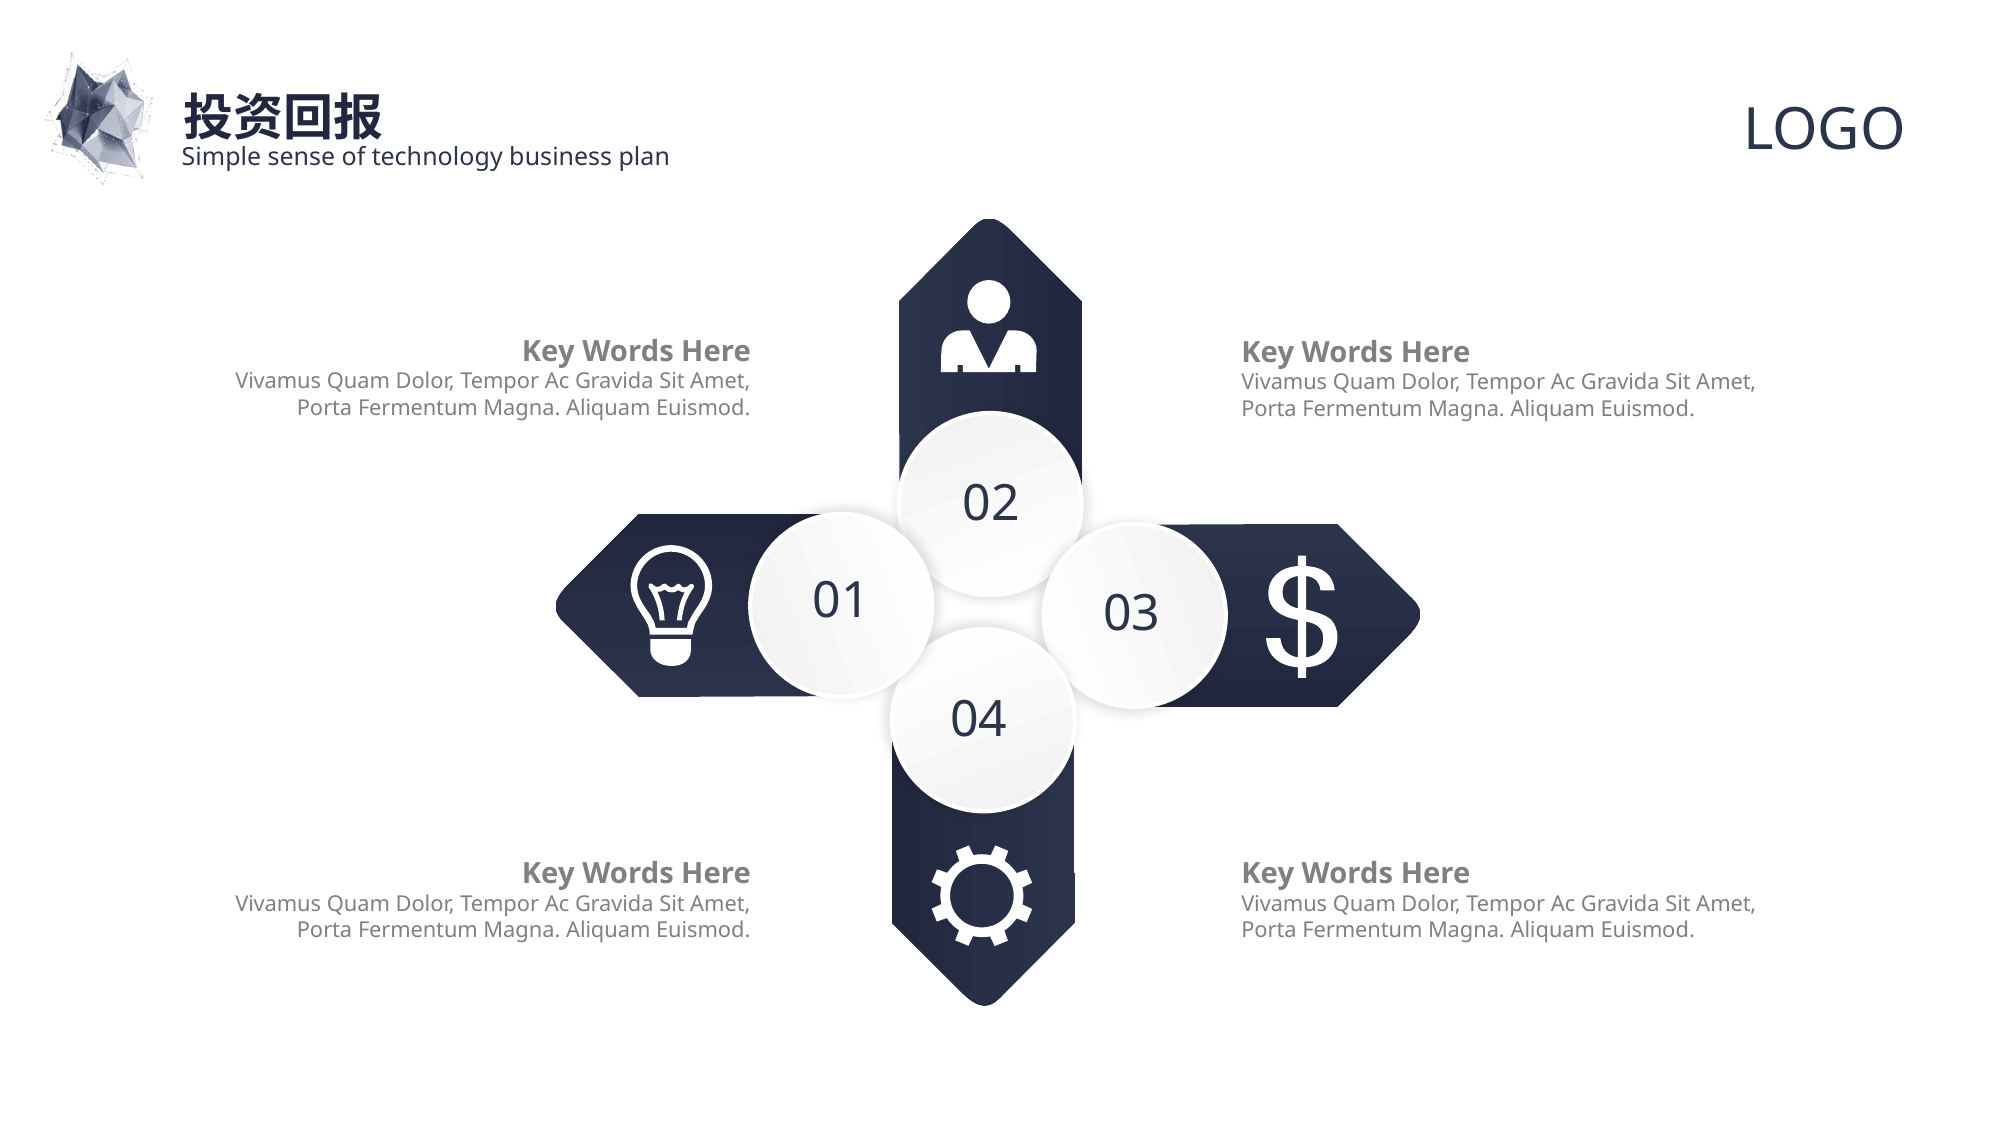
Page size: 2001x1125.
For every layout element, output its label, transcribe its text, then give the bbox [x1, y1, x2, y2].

text_box [1265, 554, 1339, 679]
text_box Key Words Here Vivamus Quam Dolor, Tempor Ac Gravida Sit Amet, Porta Fermentum Magna. Aliquam Euismod. [198, 289, 766, 427]
text_box [890, 628, 1077, 813]
text_box 03 [1081, 572, 1183, 648]
text_box [890, 739, 1077, 1007]
text_box [897, 217, 1083, 477]
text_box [940, 279, 1037, 373]
text_box [749, 512, 934, 699]
text_box 01 [790, 559, 892, 635]
text_box [1042, 522, 1227, 708]
picture [0, 0, 188, 236]
text_box 02 [940, 463, 1042, 539]
text_box Key Words Here Vivamus Quam Dolor, Tempor Ac Gravida Sit Amet, Porta Fermentum Magna. Aliquam Euismod. [1226, 290, 1777, 428]
text_box 04 [928, 679, 1030, 755]
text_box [630, 545, 713, 666]
text_box [1161, 522, 1422, 708]
text_box [554, 512, 822, 699]
text_box [897, 411, 1083, 597]
text_box Key Words Here Vivamus Quam Dolor, Tempor Ac Gravida Sit Amet, Porta Fermentum Magna. Aliquam Euismod. [198, 812, 766, 950]
text_box [930, 844, 1034, 948]
text_box Key Words Here Vivamus Quam Dolor, Tempor Ac Gravida Sit Amet, Porta Fermentum Magna. Aliquam Euismod. [1226, 812, 1777, 950]
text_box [179, 70, 774, 175]
